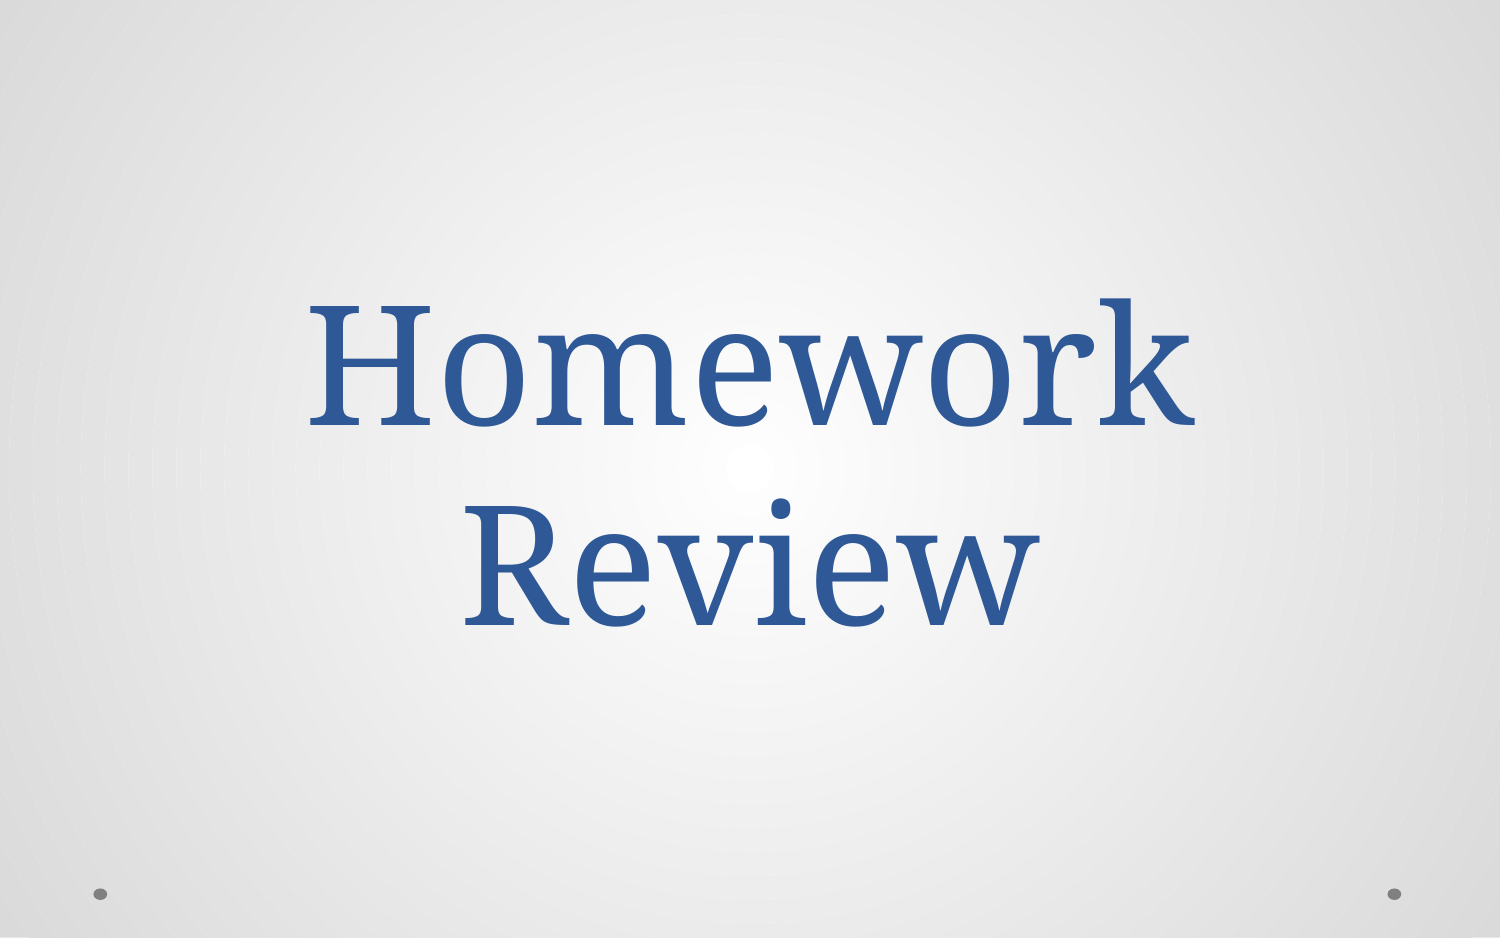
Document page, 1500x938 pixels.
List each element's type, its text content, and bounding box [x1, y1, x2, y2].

title Homework Review [112, 83, 1388, 667]
